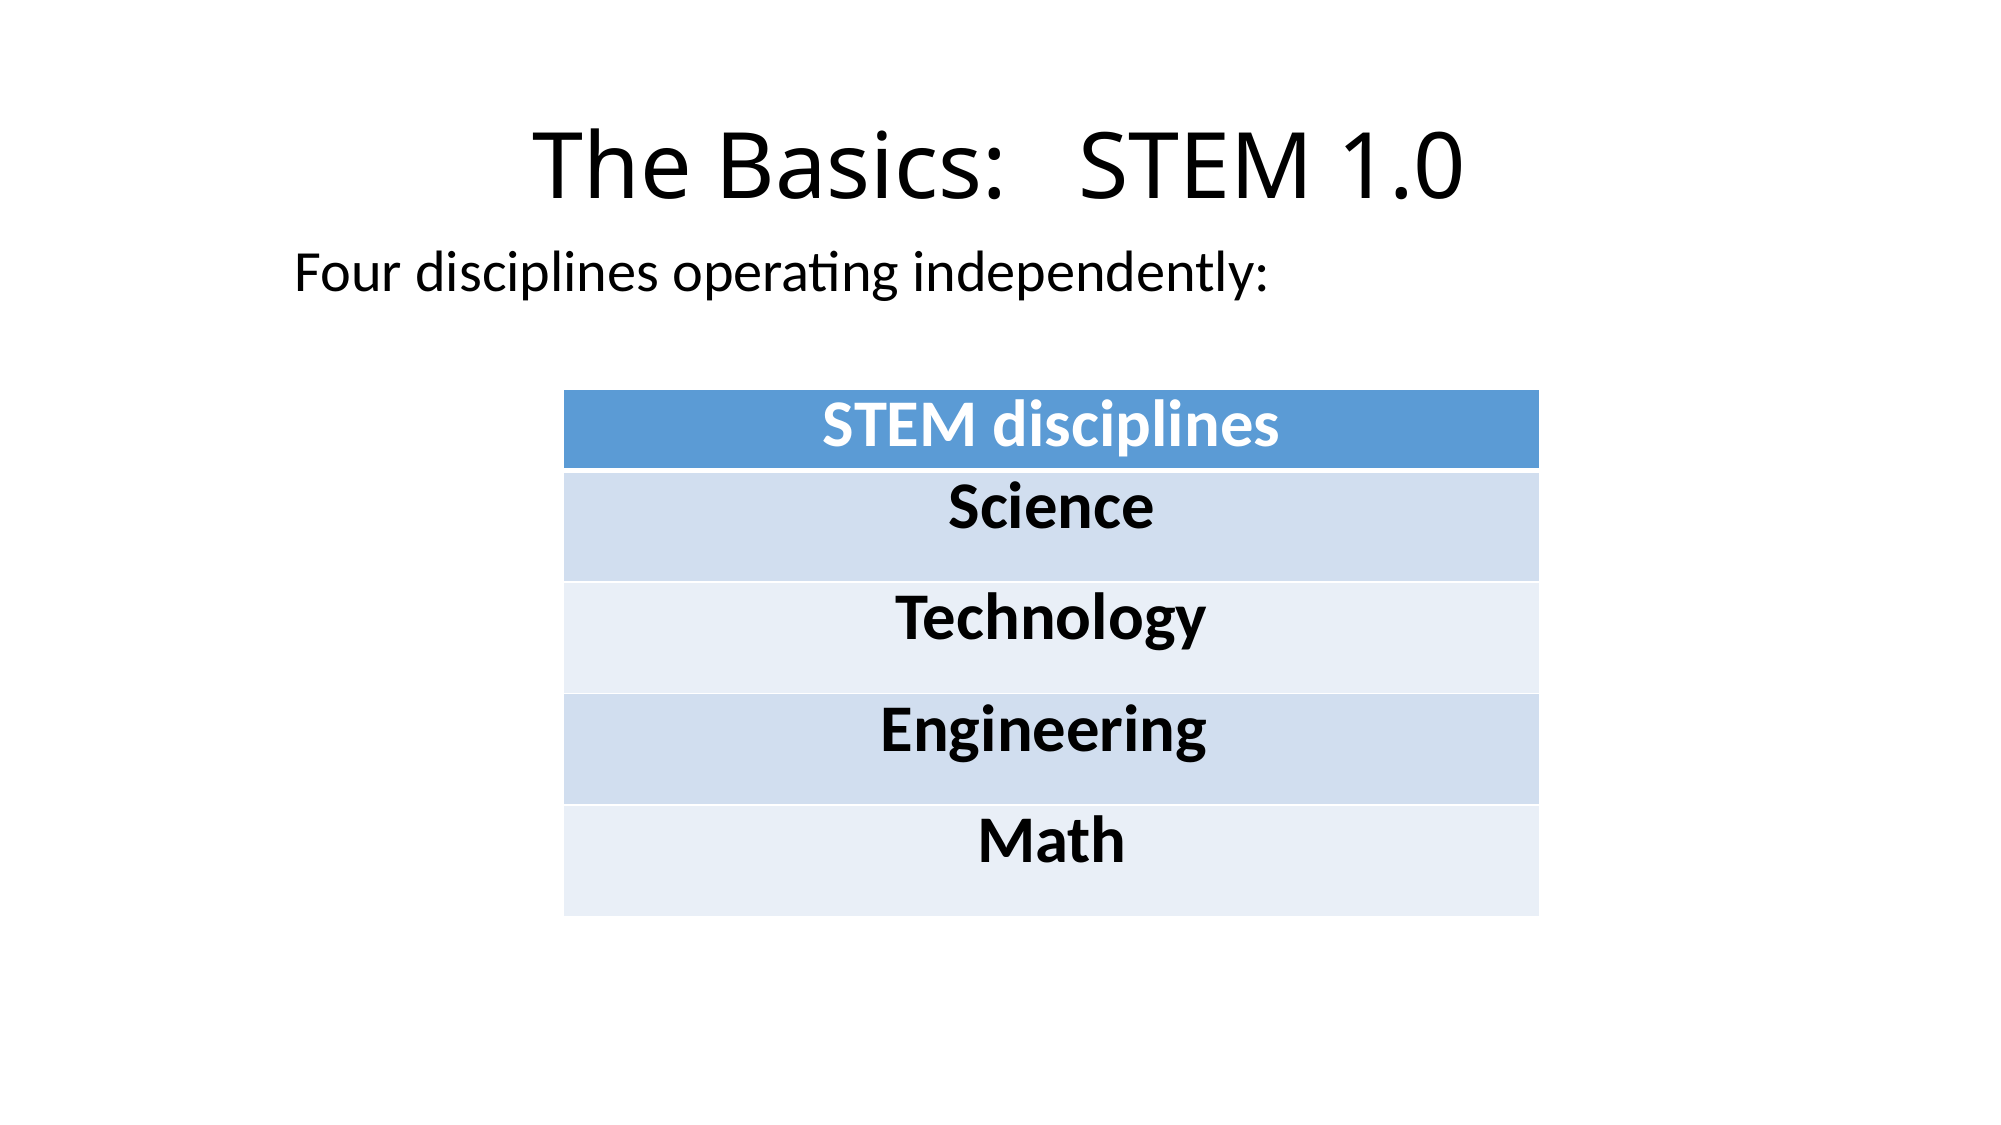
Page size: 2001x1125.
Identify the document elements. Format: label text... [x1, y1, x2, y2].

table_cell Math [564, 806, 1539, 916]
list Four disciplines operating independently: [279, 233, 1647, 1028]
table_cell Science [564, 473, 1539, 581]
table_cell Technology [564, 583, 1539, 693]
table_header STEM disciplines [564, 390, 1539, 468]
title The Basics: STEM 1.0 [137, 59, 1863, 278]
table_cell Engineering [564, 694, 1539, 804]
